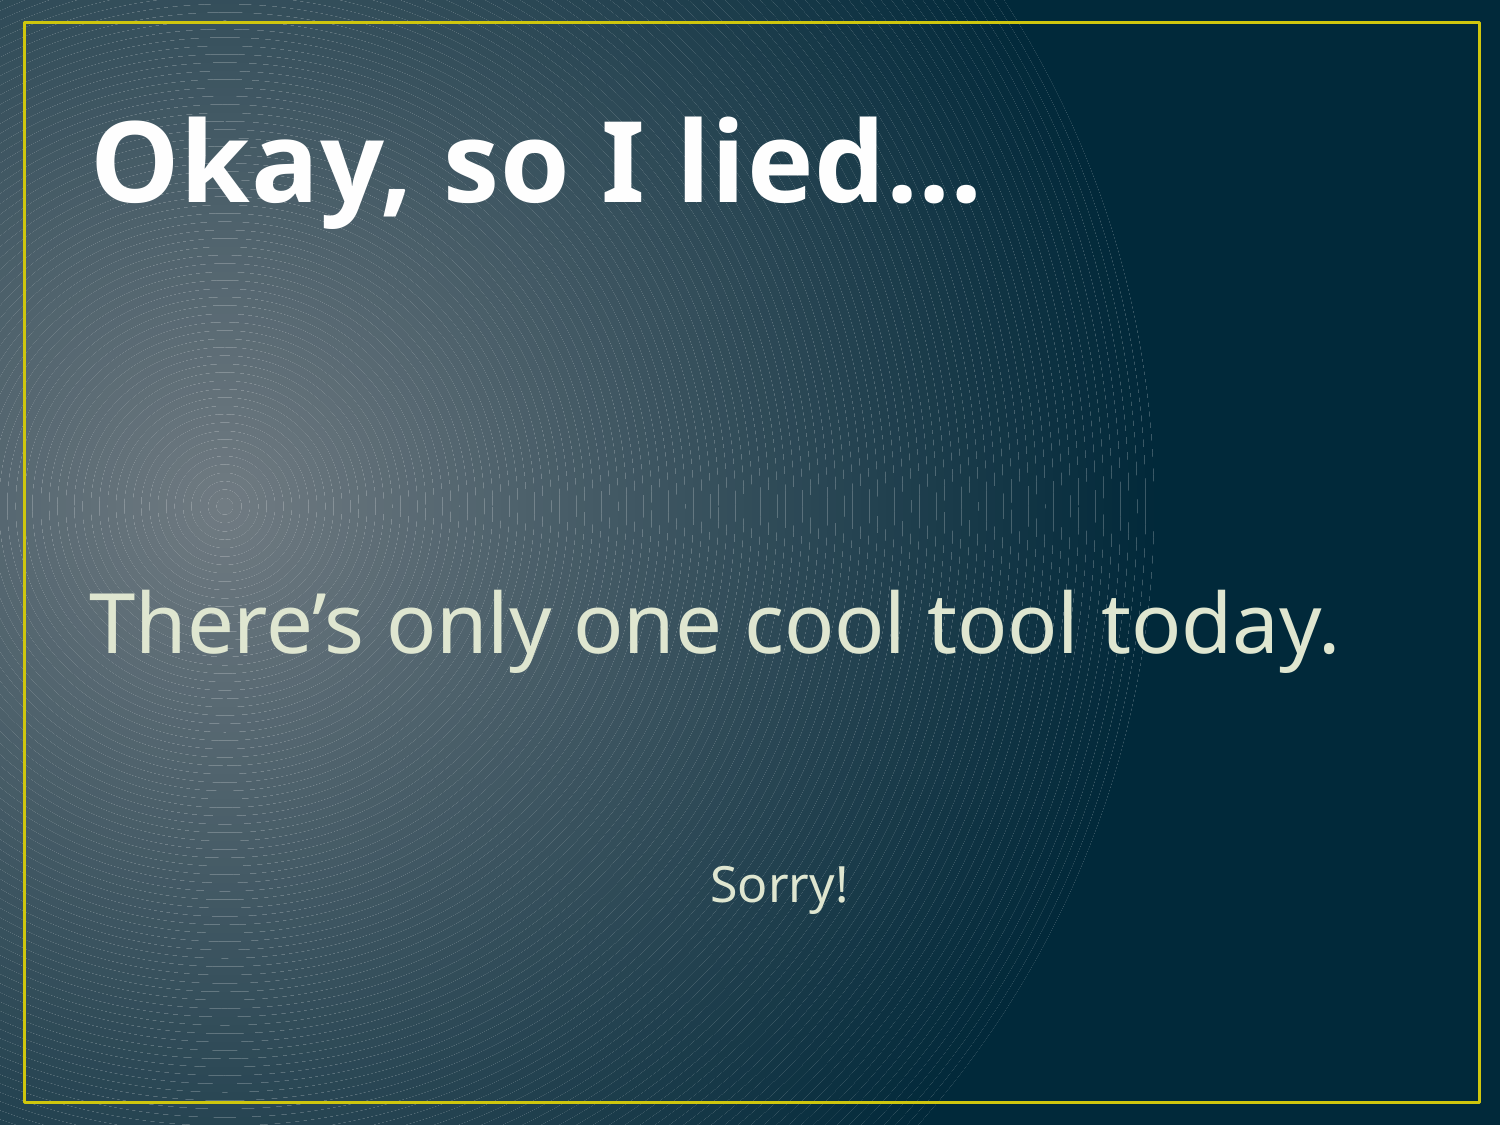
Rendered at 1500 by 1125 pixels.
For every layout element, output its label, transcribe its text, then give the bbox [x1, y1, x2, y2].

title Okay, so I lied… [75, 45, 1425, 233]
list There’s only one cool tool today. [62, 562, 1413, 700]
text_box Sorry! [546, 845, 1013, 933]
